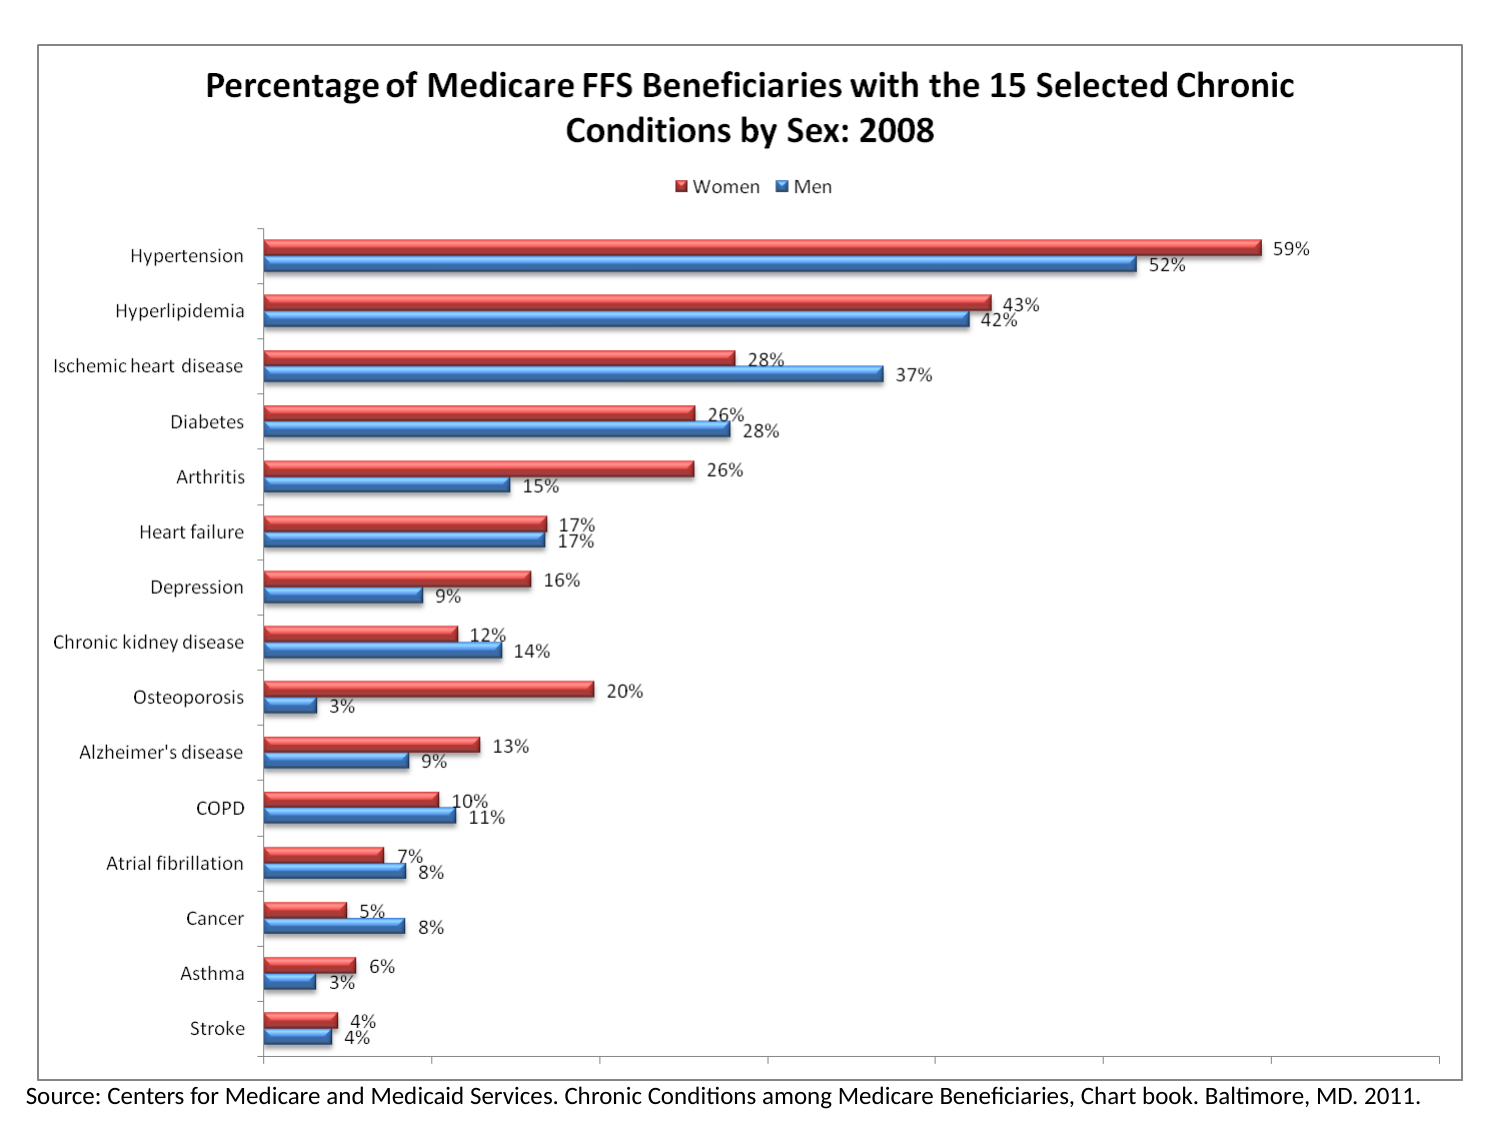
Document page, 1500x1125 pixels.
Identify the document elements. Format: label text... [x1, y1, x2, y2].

picture [36, 43, 1464, 1083]
text_box Source: Centers for Medicare and Medicaid Services. Chronic Conditions among Medicare Beneficiaries, Chart book. Baltimore, MD. 2011. [0, 1065, 1450, 1125]
